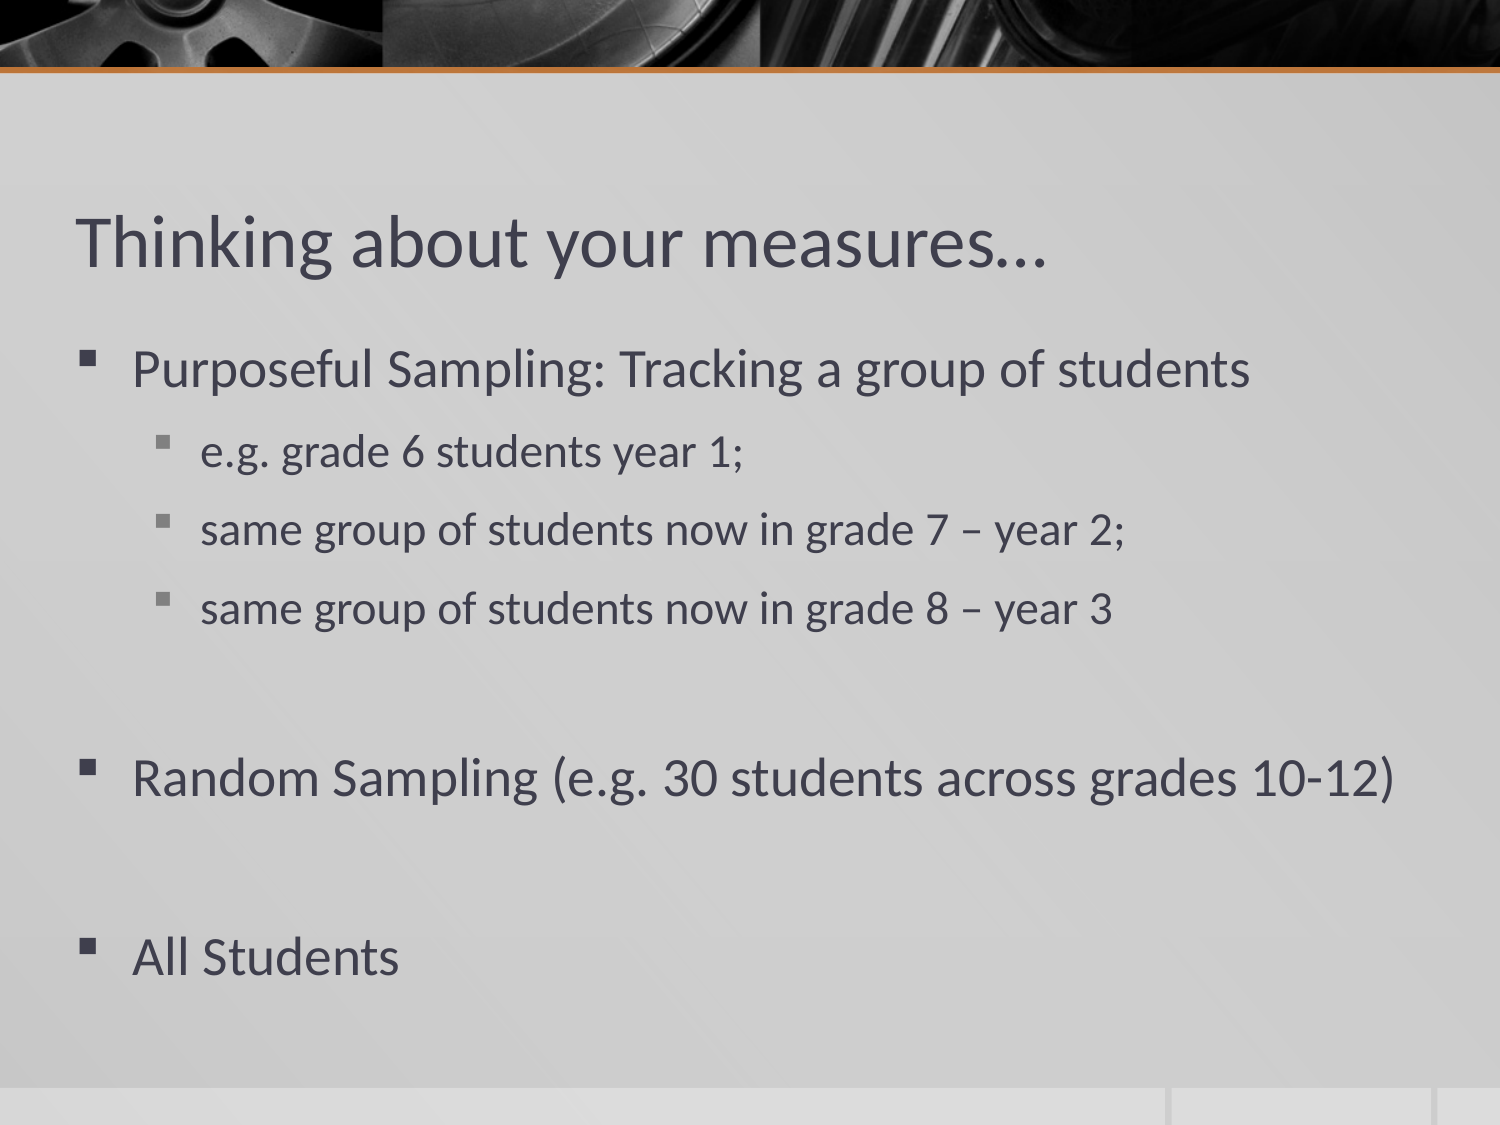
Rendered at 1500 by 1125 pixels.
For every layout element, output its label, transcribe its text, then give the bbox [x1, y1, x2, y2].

list Purposeful Sampling: Tracking a group of students e.g. grade 6 students year 1; same group of students now in grade 7 – year 2; same group of students now in grade 8 – year 3 Random Sampling (e.g. 30 students across grades 10-12) All Students [75, 324, 1425, 1005]
title Thinking about your measures… [75, 162, 1425, 313]
picture [0, 0, 1500, 67]
